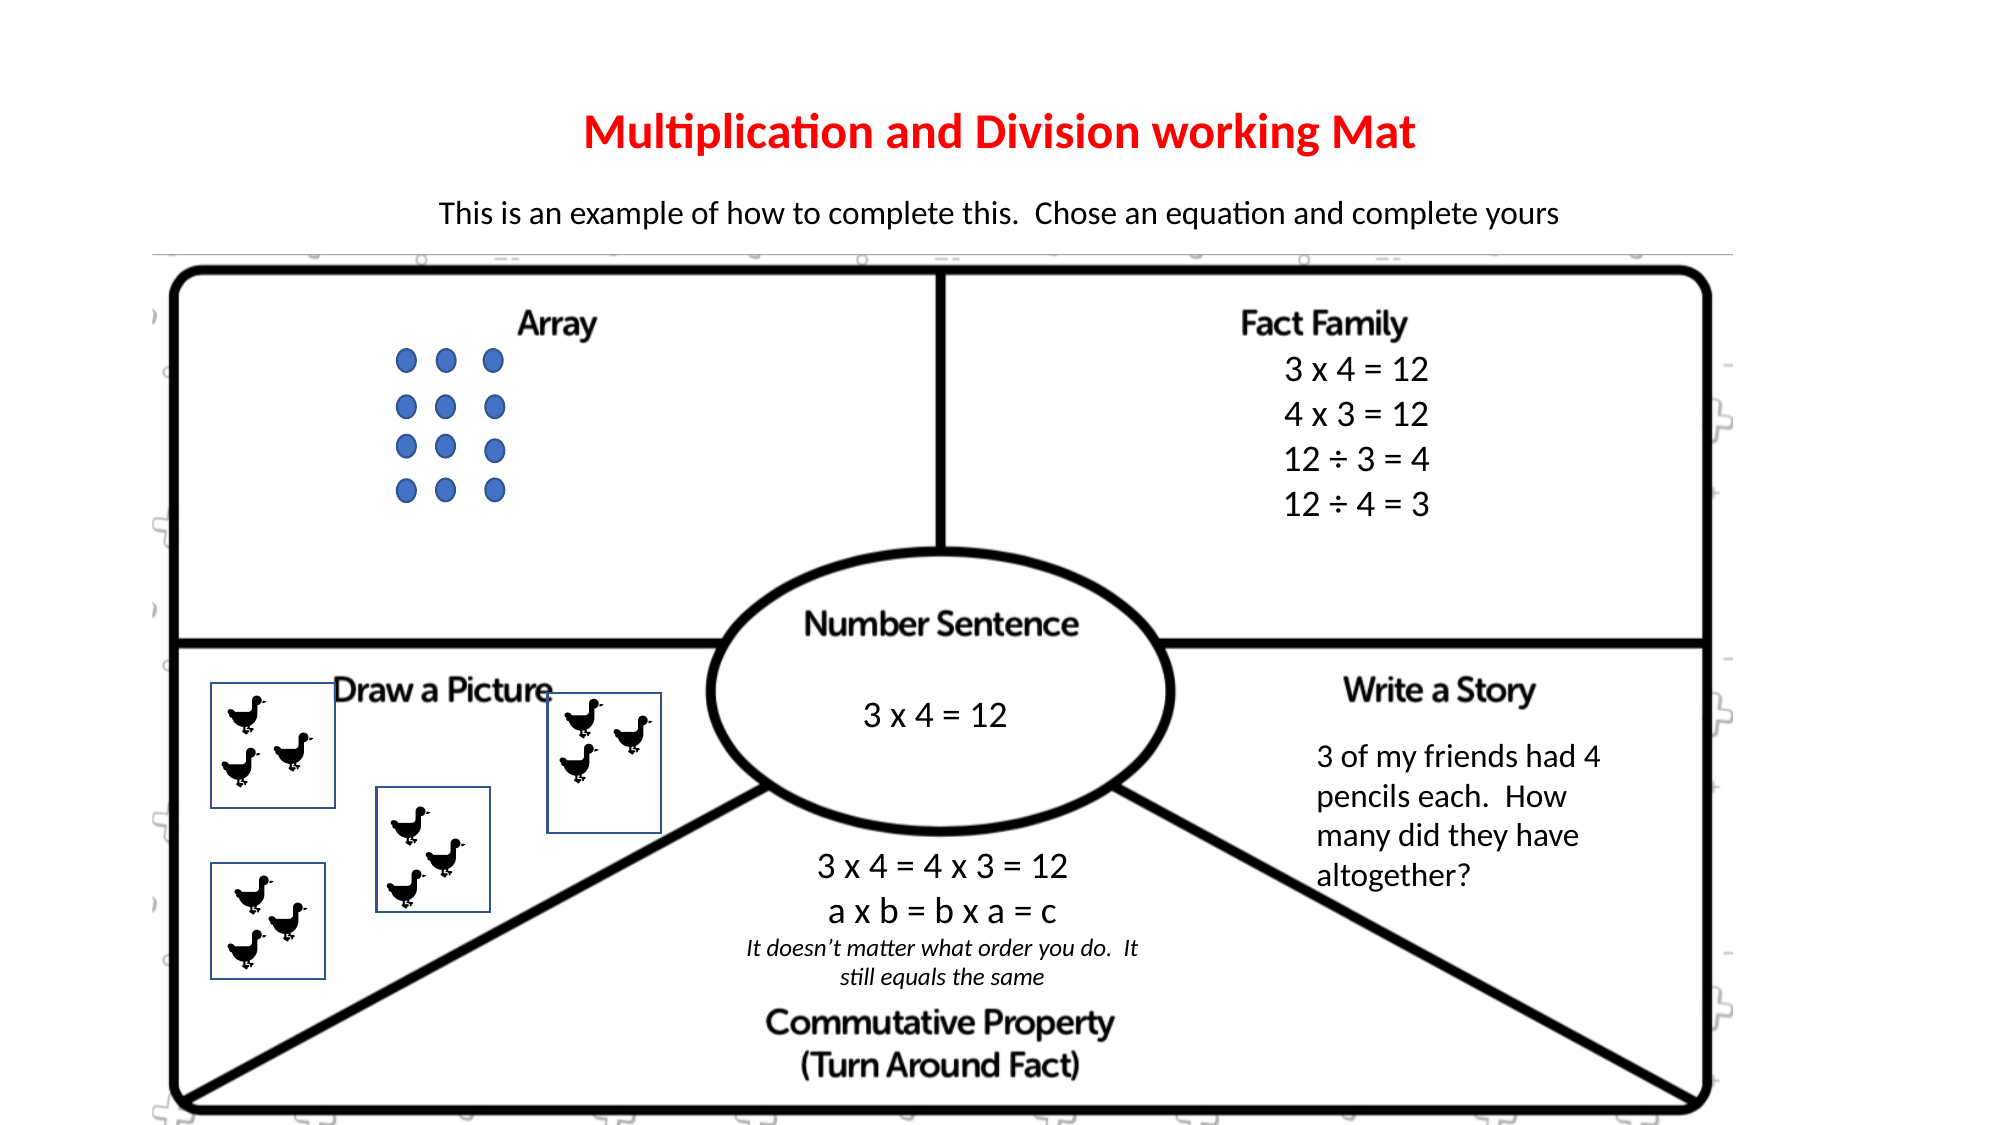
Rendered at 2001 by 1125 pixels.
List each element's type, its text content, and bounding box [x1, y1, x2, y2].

title Multiplication and Division working Mat This is an example of how to complete this. Chose an equation and complete yours [137, 59, 1863, 278]
picture [221, 868, 315, 976]
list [152, 254, 1734, 1125]
picture [215, 689, 320, 794]
picture [552, 692, 659, 790]
picture [380, 800, 472, 916]
